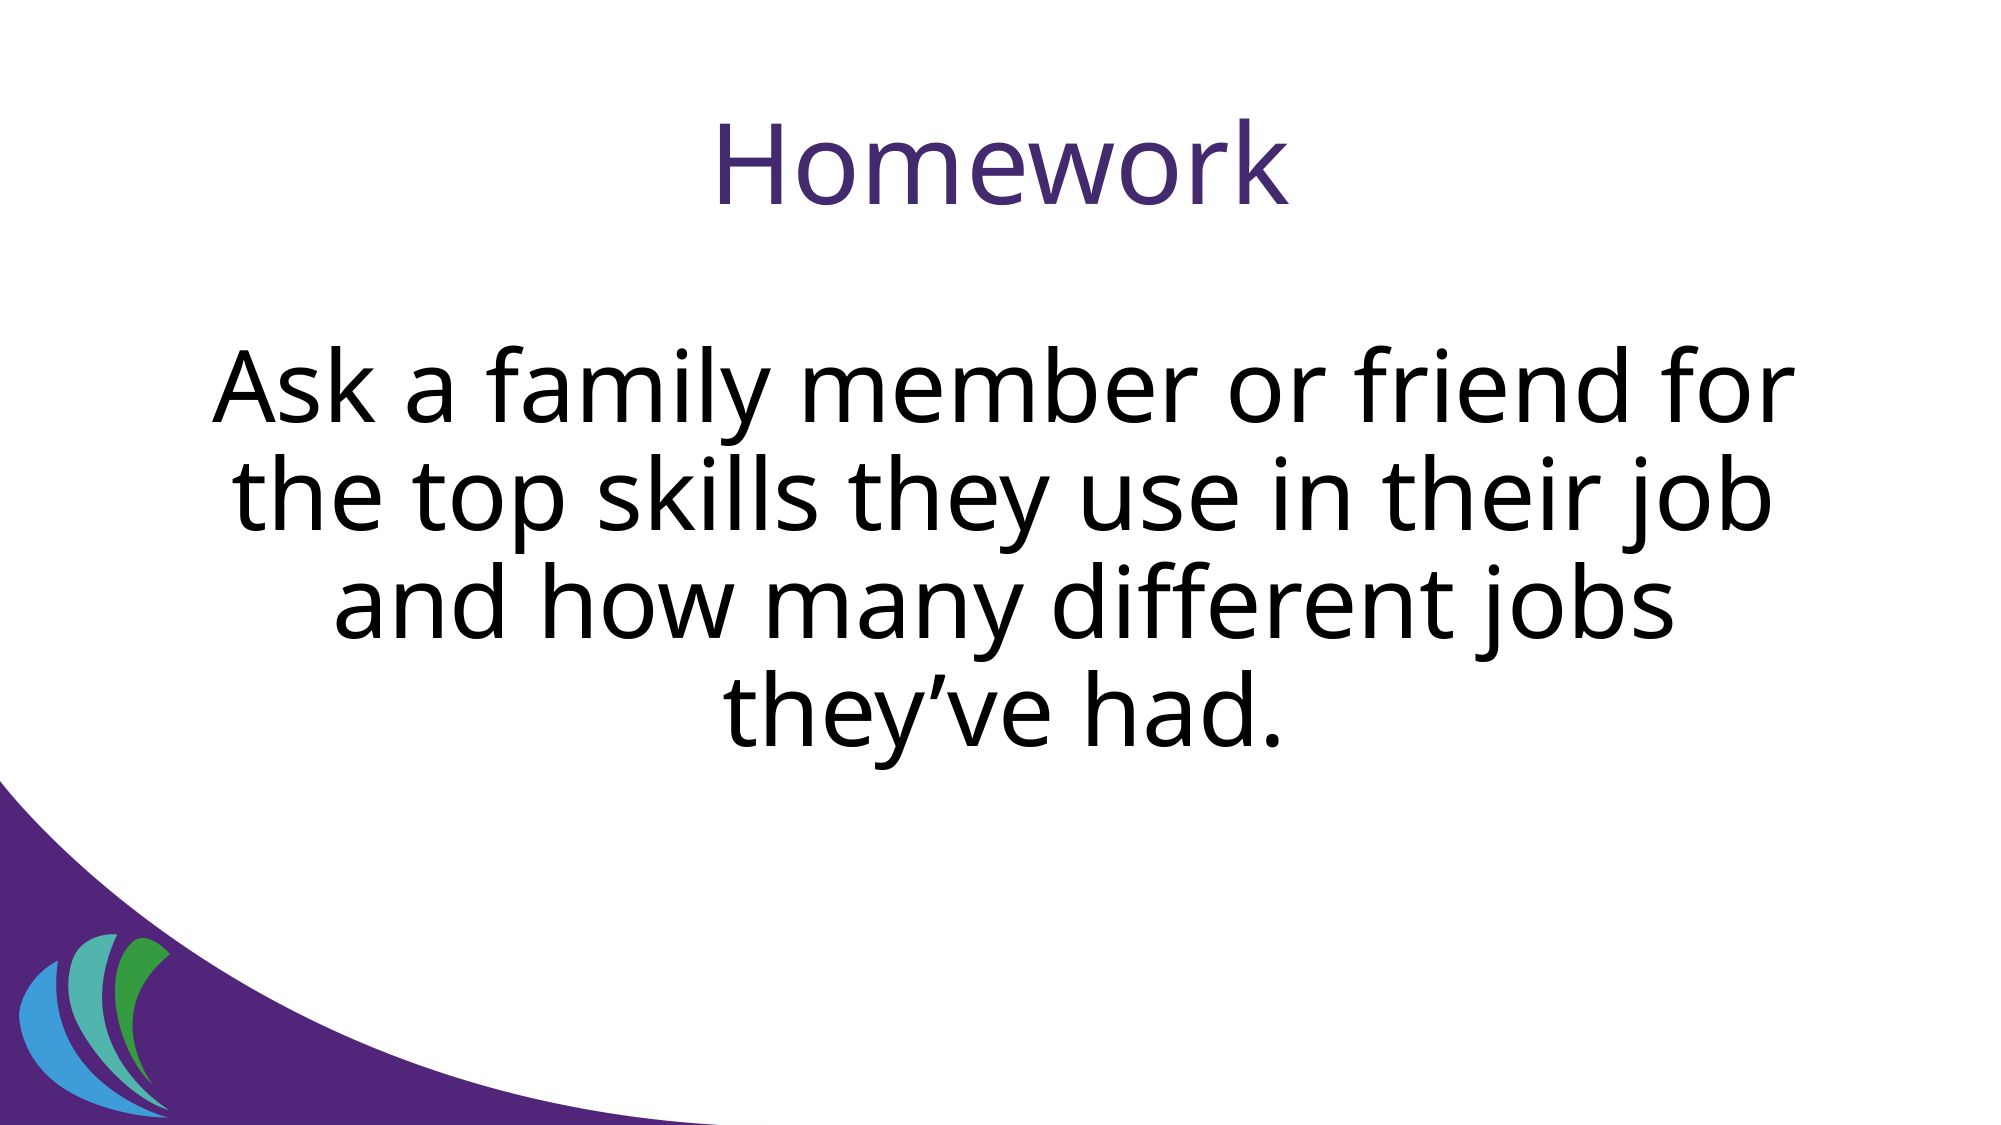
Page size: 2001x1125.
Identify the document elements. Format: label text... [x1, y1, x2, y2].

picture [0, 1, 2000, 1125]
title Homework [137, 59, 1863, 278]
list Ask a family member or friend for the top skills they use in their job and how many different jobs they’ve had. [180, 329, 1830, 952]
